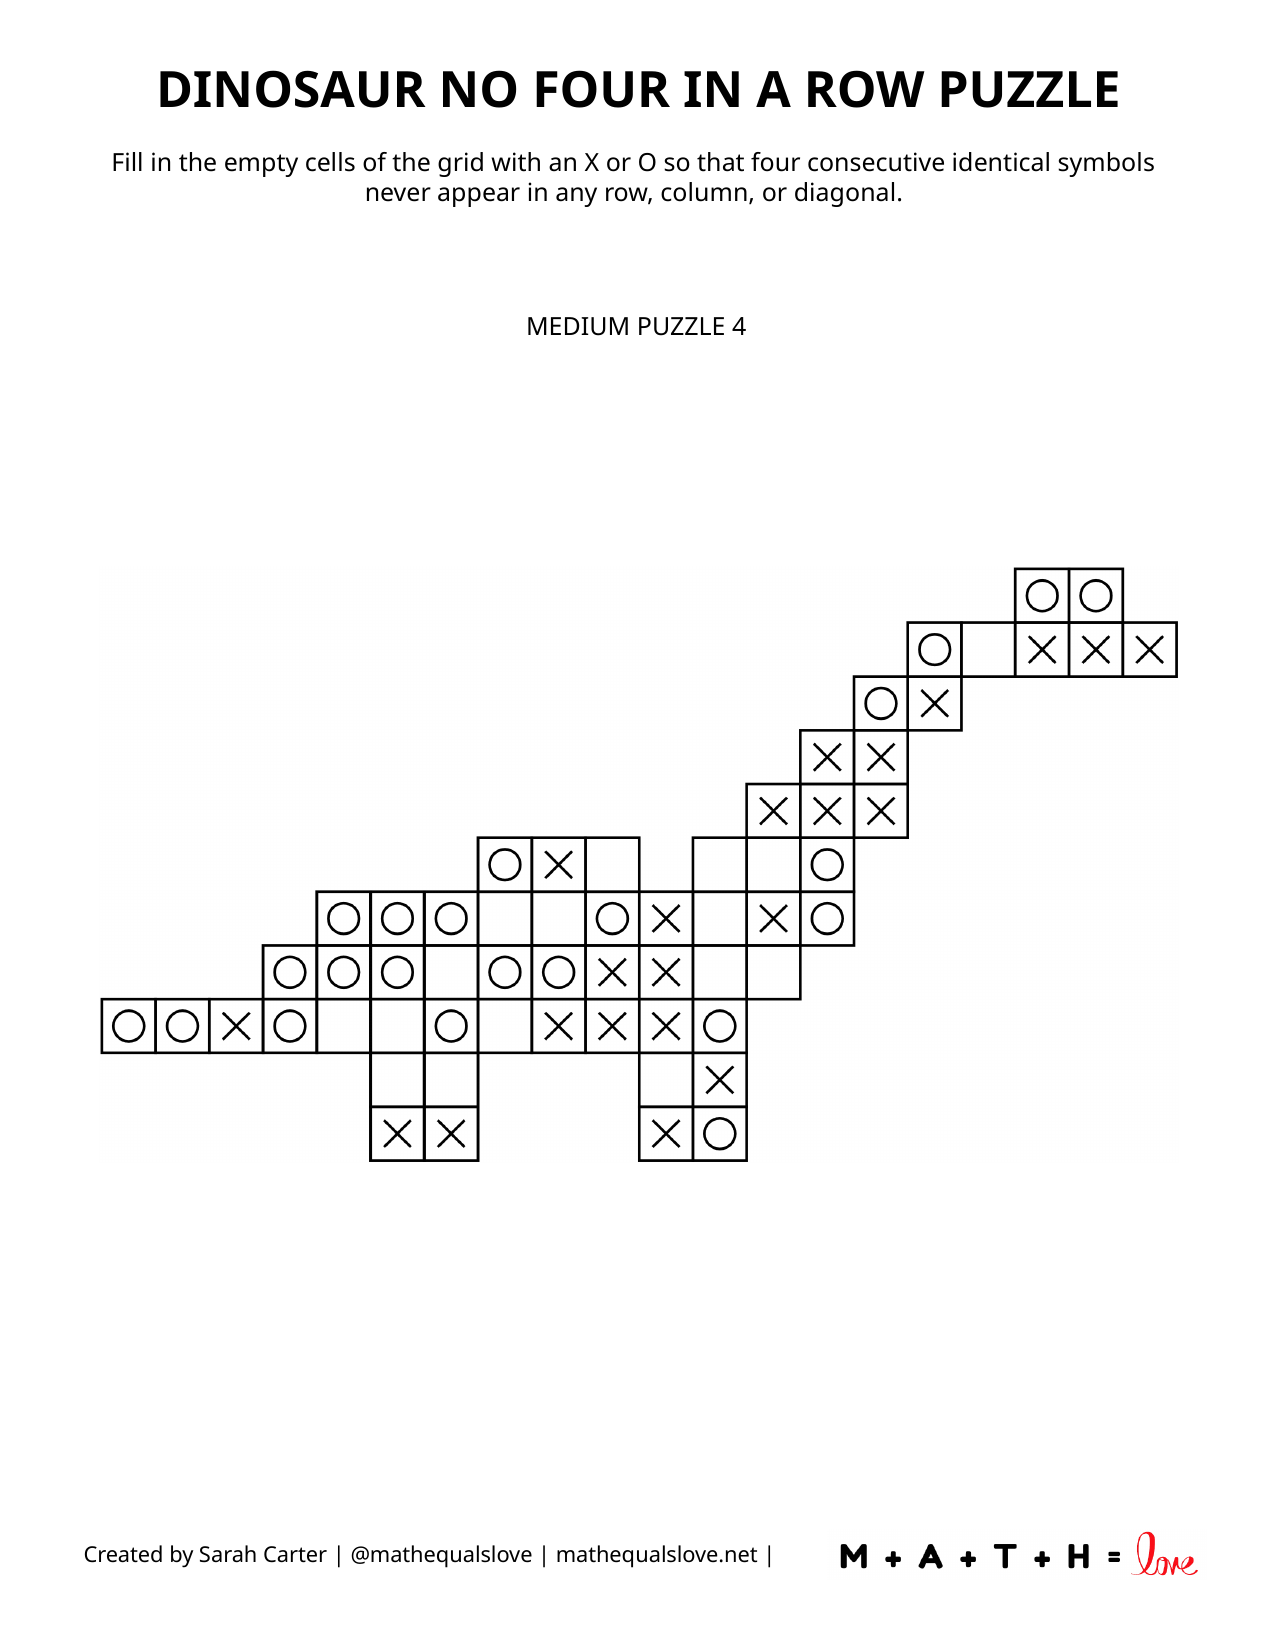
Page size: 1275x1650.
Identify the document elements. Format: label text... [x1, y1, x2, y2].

text_box DINOSAUR NO FOUR IN A ROW PUZZLE [66, 49, 1211, 125]
text_box Created by Sarah Carter | @mathequalslove | mathequalslove.net | [68, 1533, 826, 1575]
text_box Fill in the empty cells of the grid with an X or O so that four consecutive identical symbols never appear in any row, column, or diagonal. [0, 139, 1275, 215]
picture [99, 566, 1180, 1163]
picture [826, 1528, 1207, 1580]
text_box MEDIUM PUZZLE 4 [158, 310, 1115, 362]
